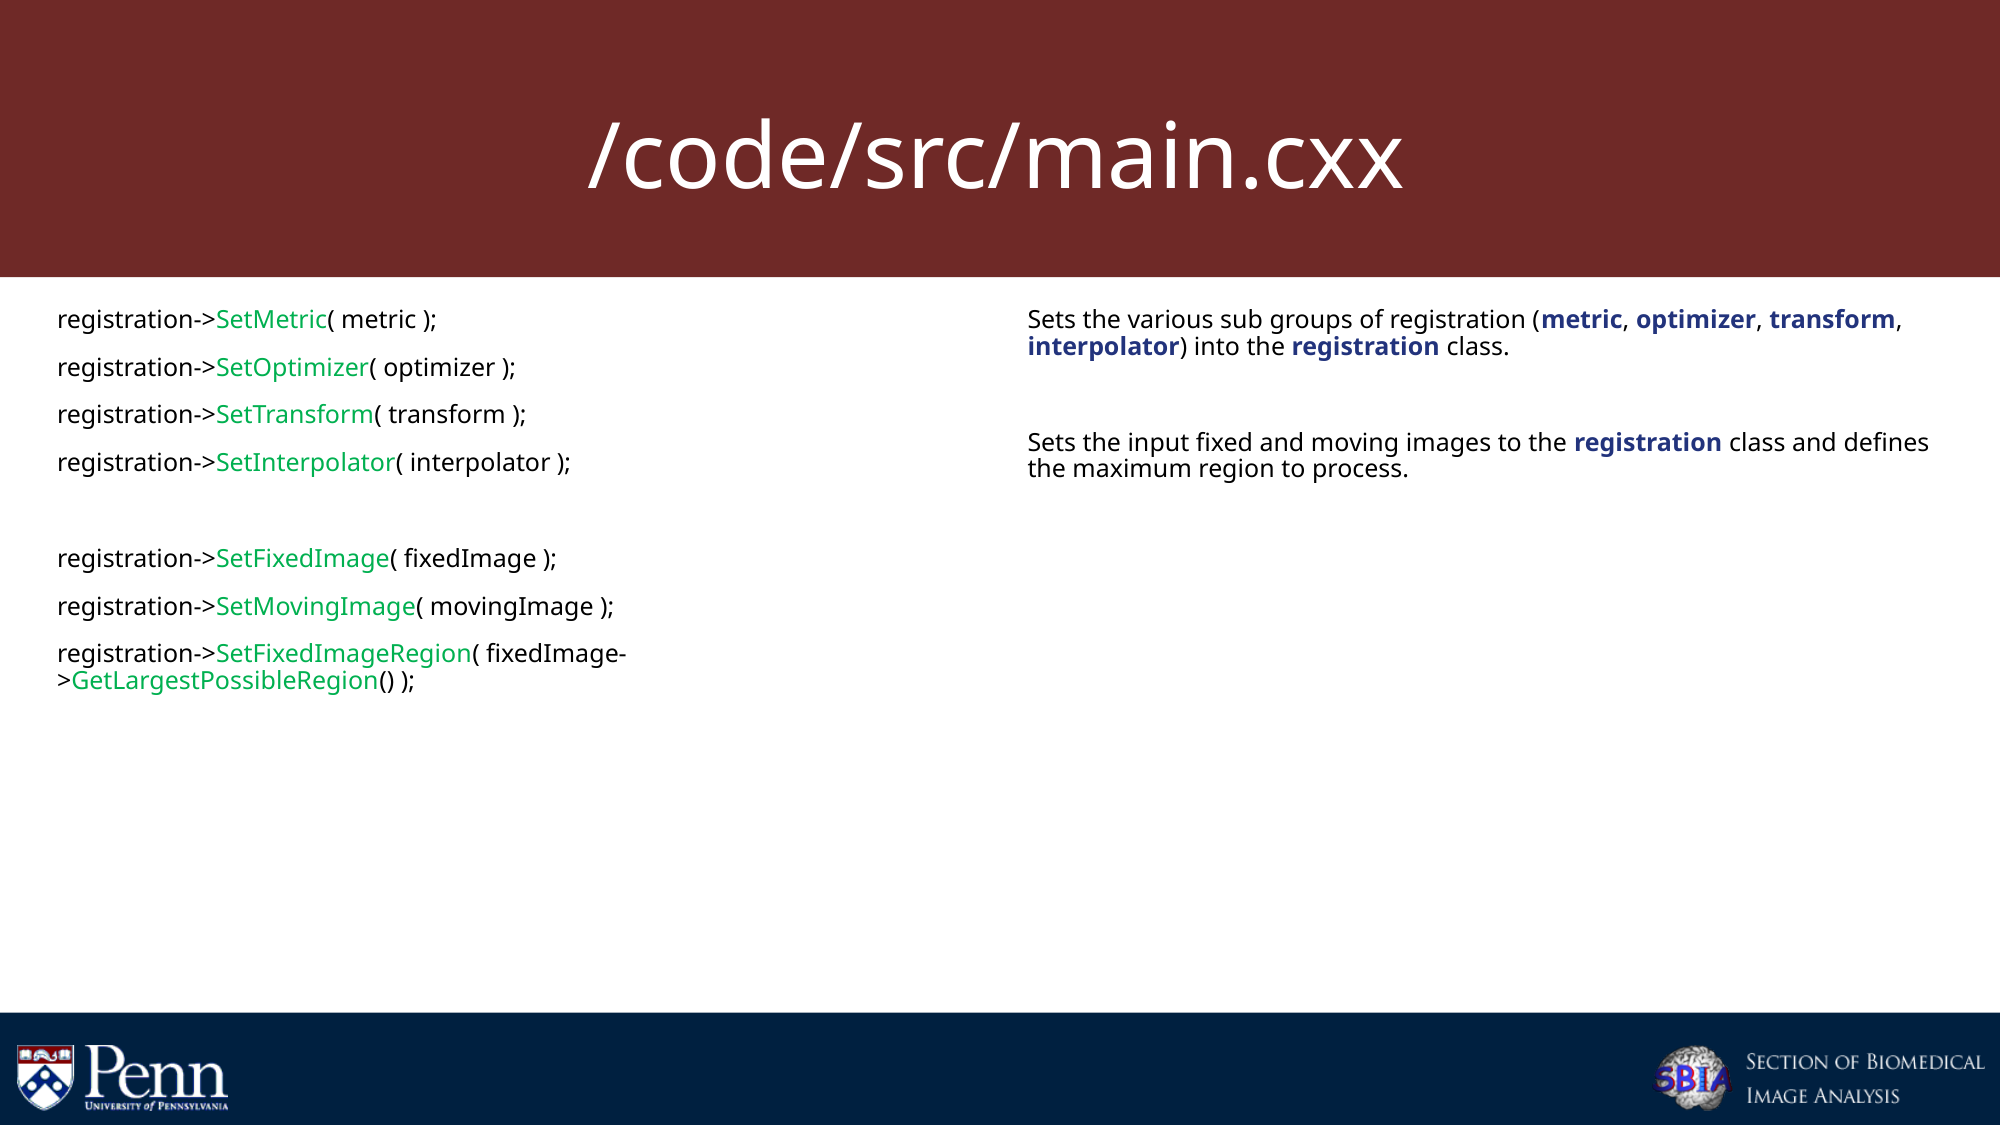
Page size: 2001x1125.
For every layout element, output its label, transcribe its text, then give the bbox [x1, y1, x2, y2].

title /code/src/main.cxx [42, 43, 1952, 275]
list Sets the various sub groups of registration (metric, optimizer, transform, interpolator) into the registration class. Sets the input fixed and moving images to the registration class and defines the maximum region to process. [1012, 299, 1952, 1014]
picture [1652, 1044, 1985, 1112]
list registration->SetMetric( metric ); registration->SetOptimizer( optimizer ); registration->SetTransform( transform ); registration->SetInterpolator( interpolator ); registration->SetFixedImage( fixedImage ); registration->SetMovingImage( movingImage ); registration->SetFixedImageRegion( fixedImage->GetLargestPossibleRegion() ); [42, 299, 988, 1014]
picture [17, 1045, 228, 1111]
